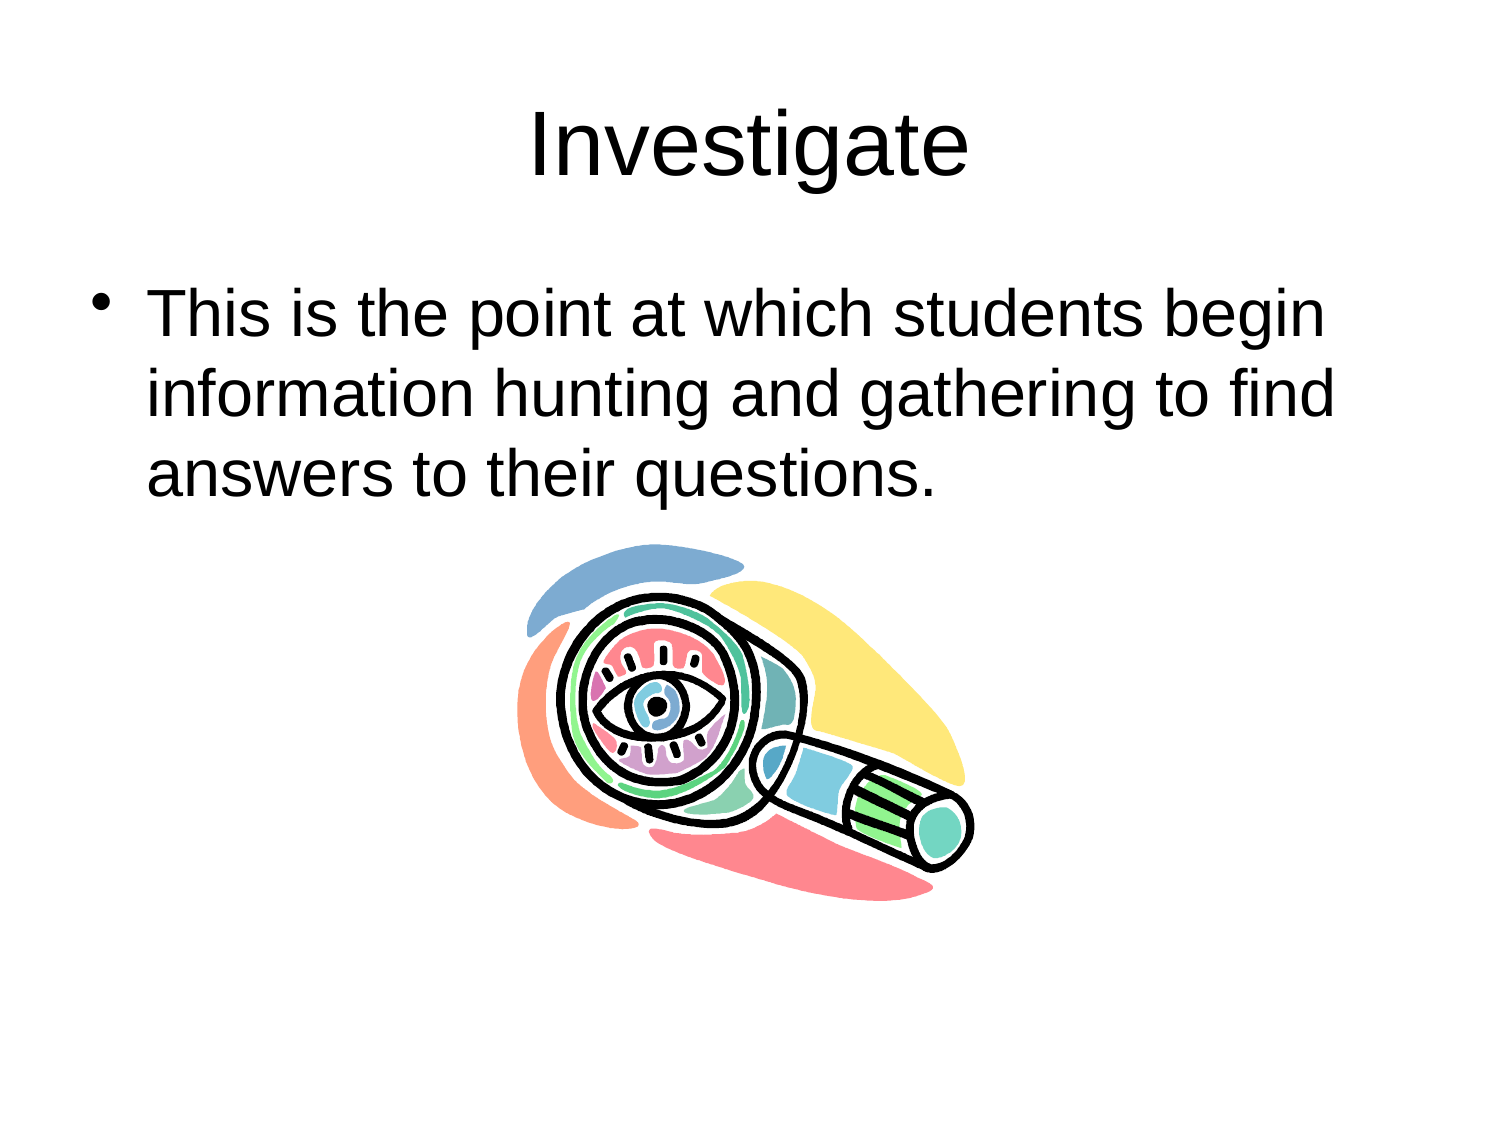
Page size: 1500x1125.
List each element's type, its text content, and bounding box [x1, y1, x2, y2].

picture [512, 537, 982, 909]
list This is the point at which students begin information hunting and gathering to find answers to their questions. [75, 262, 1425, 1005]
title Investigate [75, 45, 1425, 233]
